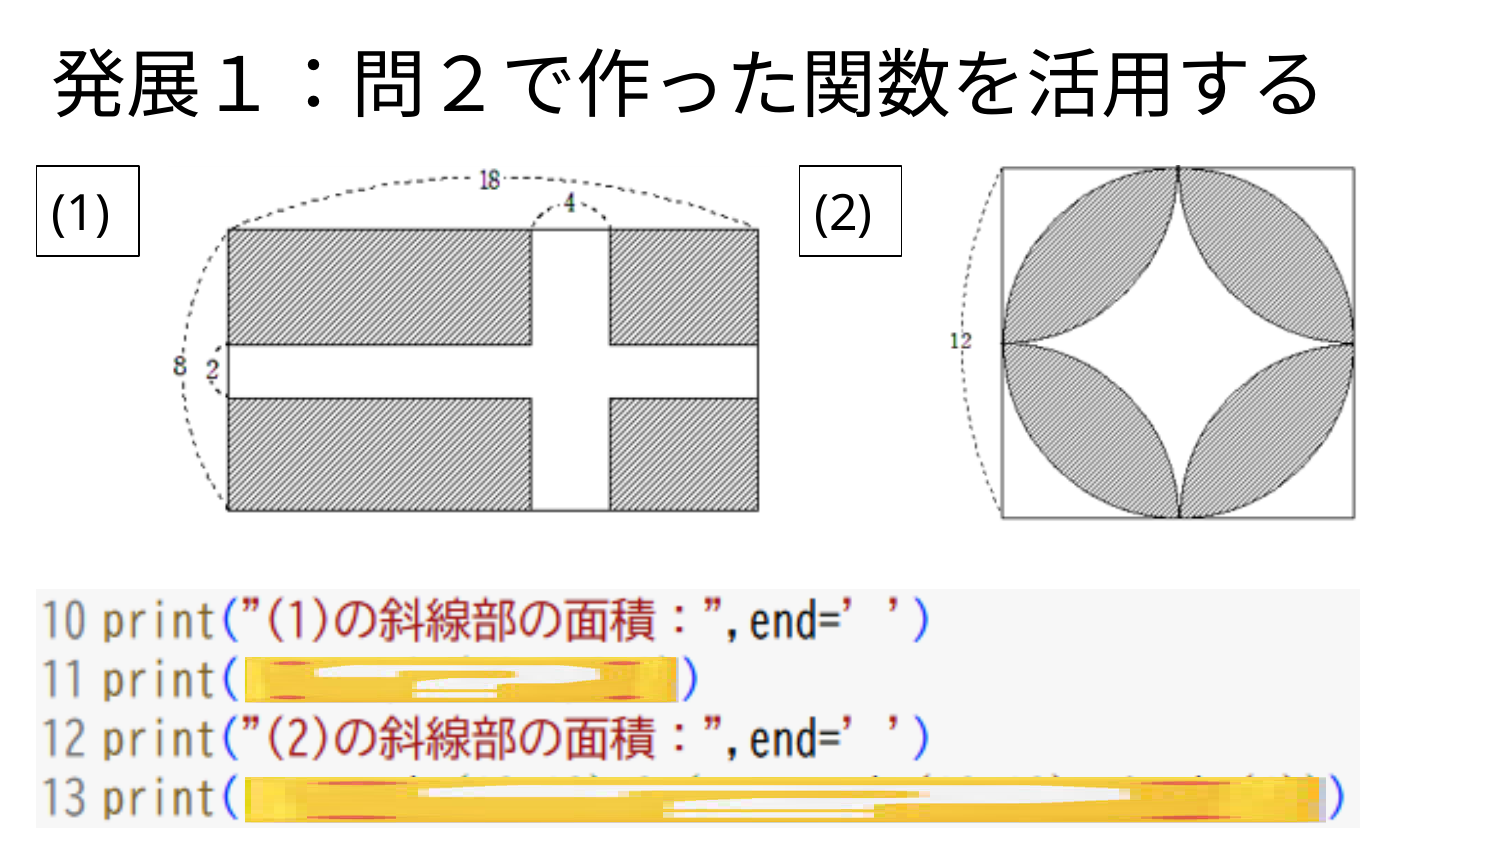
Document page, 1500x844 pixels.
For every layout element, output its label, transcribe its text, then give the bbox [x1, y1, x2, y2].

picture [167, 165, 771, 524]
title 発展１：問２で作った関数を活用する [36, 21, 1435, 131]
text_box (1) [36, 165, 139, 256]
picture [36, 589, 1360, 829]
text_box (2) [799, 165, 902, 256]
picture [949, 165, 1360, 524]
